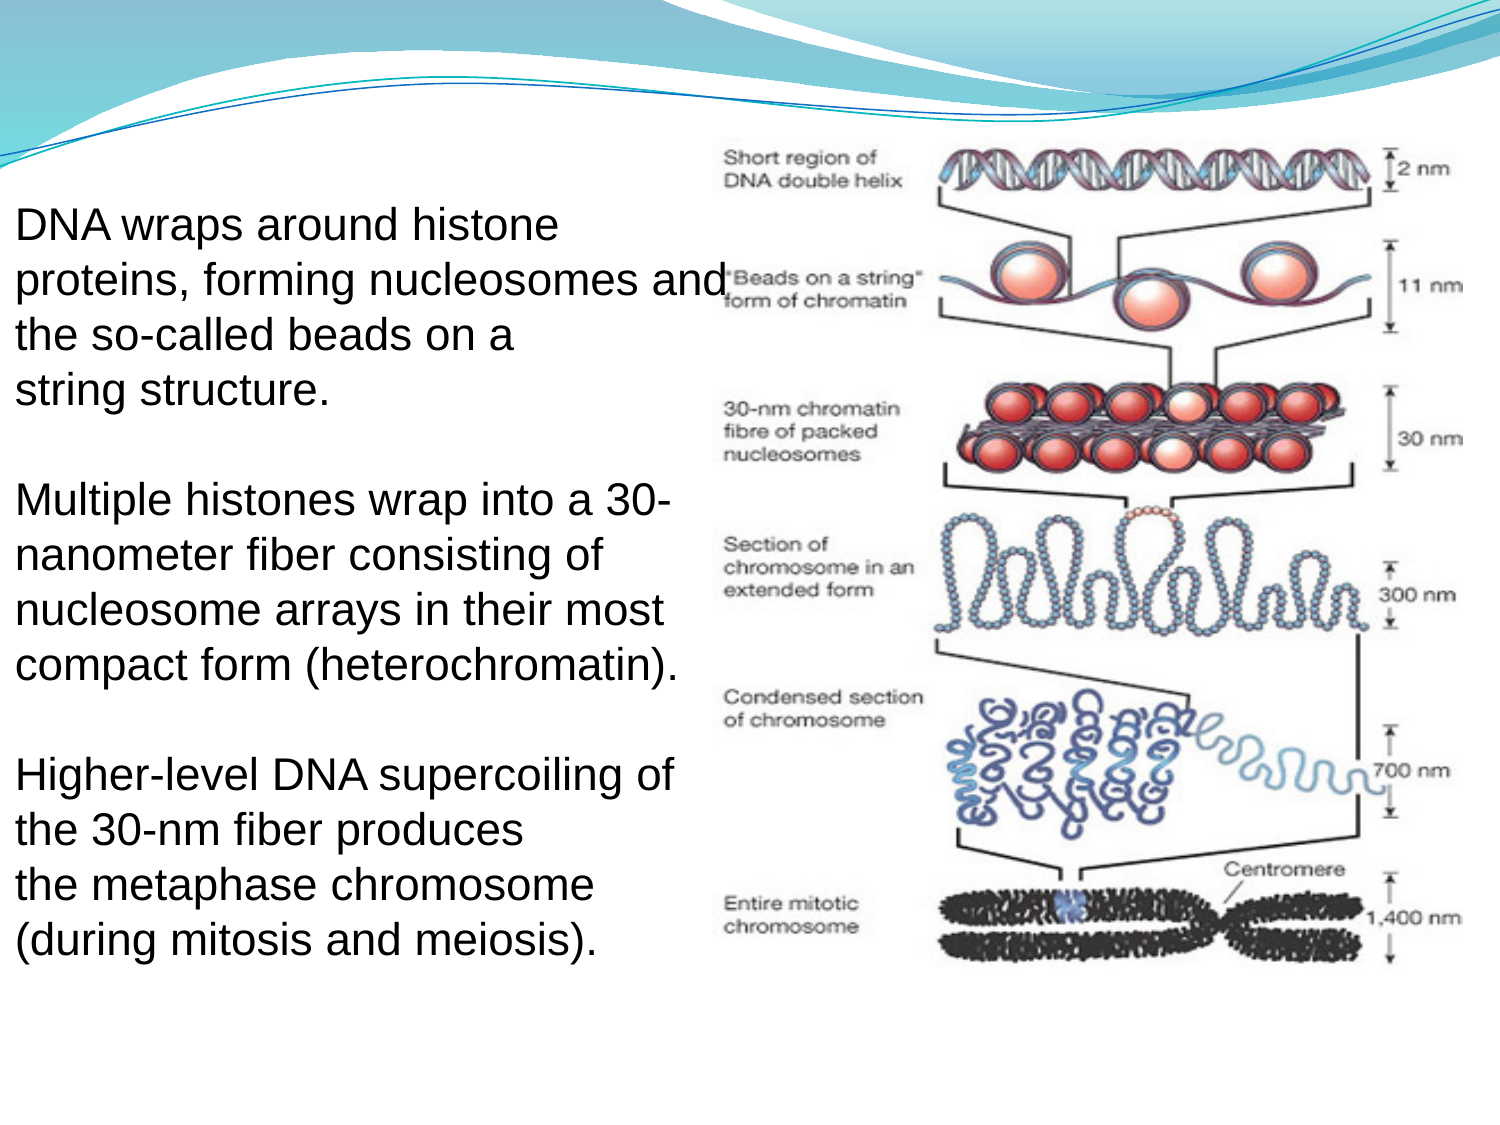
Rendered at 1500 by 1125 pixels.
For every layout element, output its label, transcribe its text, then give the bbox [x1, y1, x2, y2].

text_box DNA wraps around histone proteins, forming nucleosomes and the so-called beads on a string structure. Multiple histones wrap into a 30-nanometer fiber consisting of nucleosome arrays in their most compact form (heterochromatin). Higher-level DNA supercoiling of the 30-nm fiber produces the metaphase chromosome (during mitosis and meiosis). [0, 187, 705, 972]
picture [712, 137, 1463, 972]
